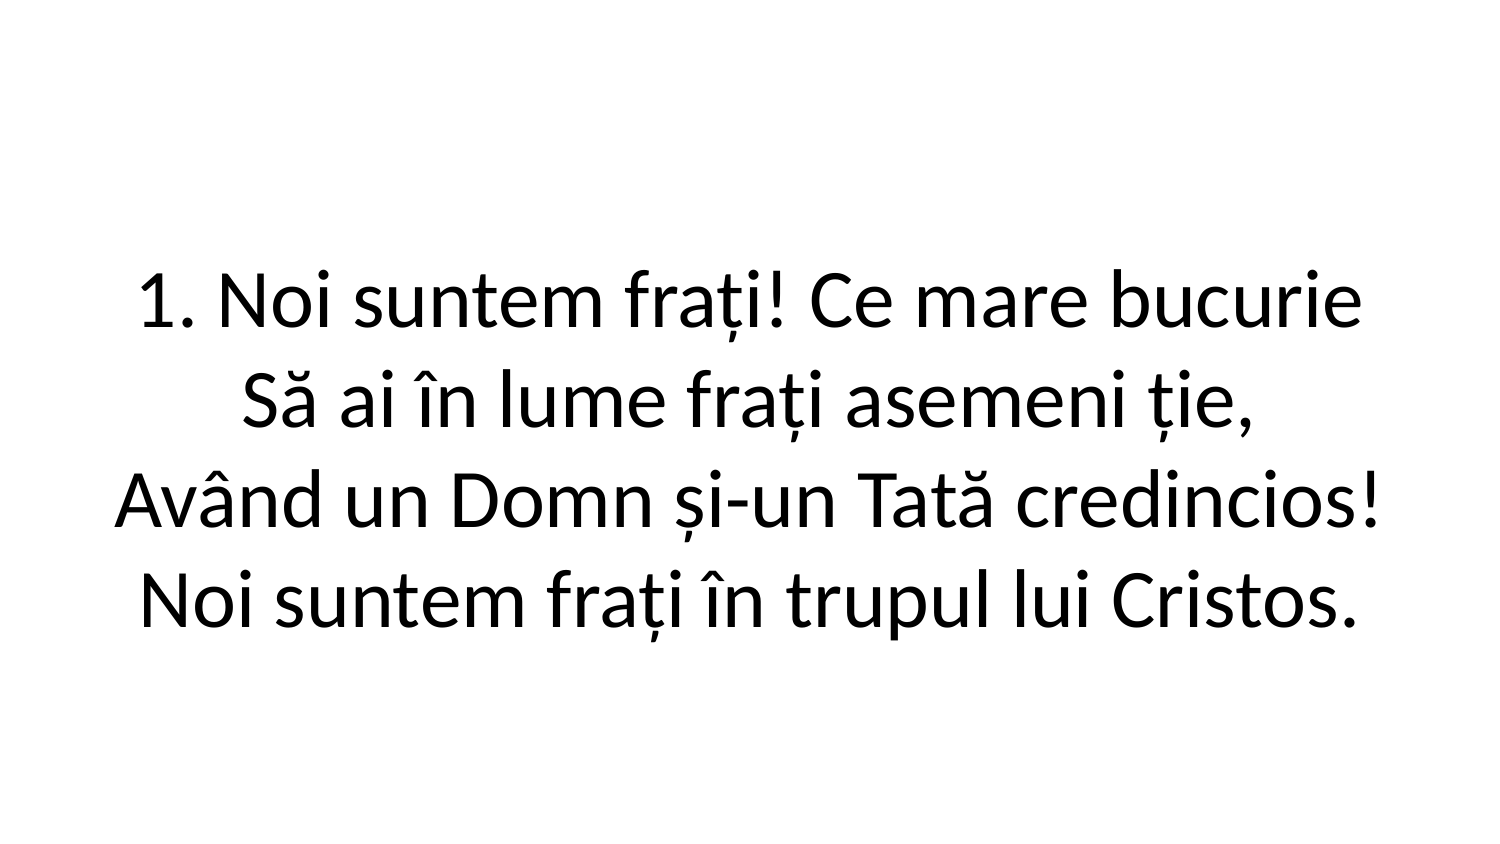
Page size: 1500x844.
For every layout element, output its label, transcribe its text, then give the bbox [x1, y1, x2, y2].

text_box 1. Noi suntem frați! Ce mare bucurie Să ai în lume frați asemeni ție, Având un Domn și-un Tată credincios! Noi suntem frați în trupul lui Cristos. [99, 192, 1400, 652]
